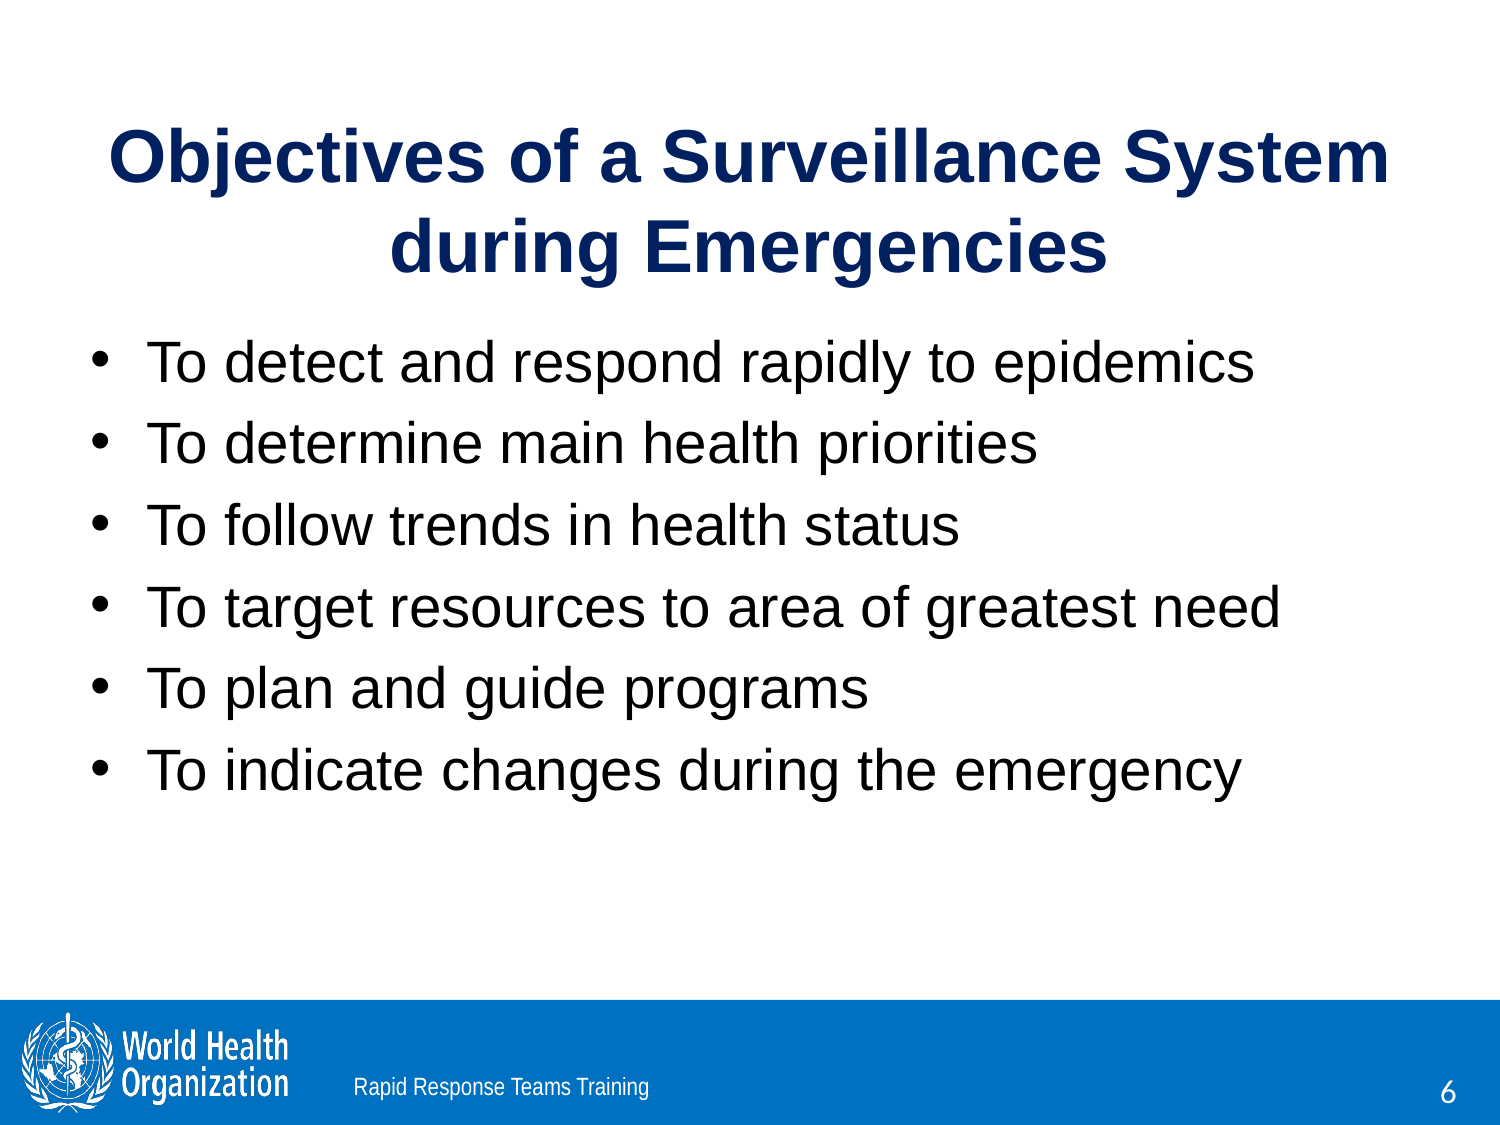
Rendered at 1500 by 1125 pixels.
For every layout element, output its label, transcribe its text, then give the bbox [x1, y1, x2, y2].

list To detect and respond rapidly to epidemics To determine main health priorities To follow trends in health status To target resources to area of greatest need To plan and guide programs To indicate changes during the emergency [75, 316, 1425, 1059]
picture [21, 1012, 288, 1113]
title Objectives of a Surveillance System during Emergencies [75, 103, 1425, 291]
